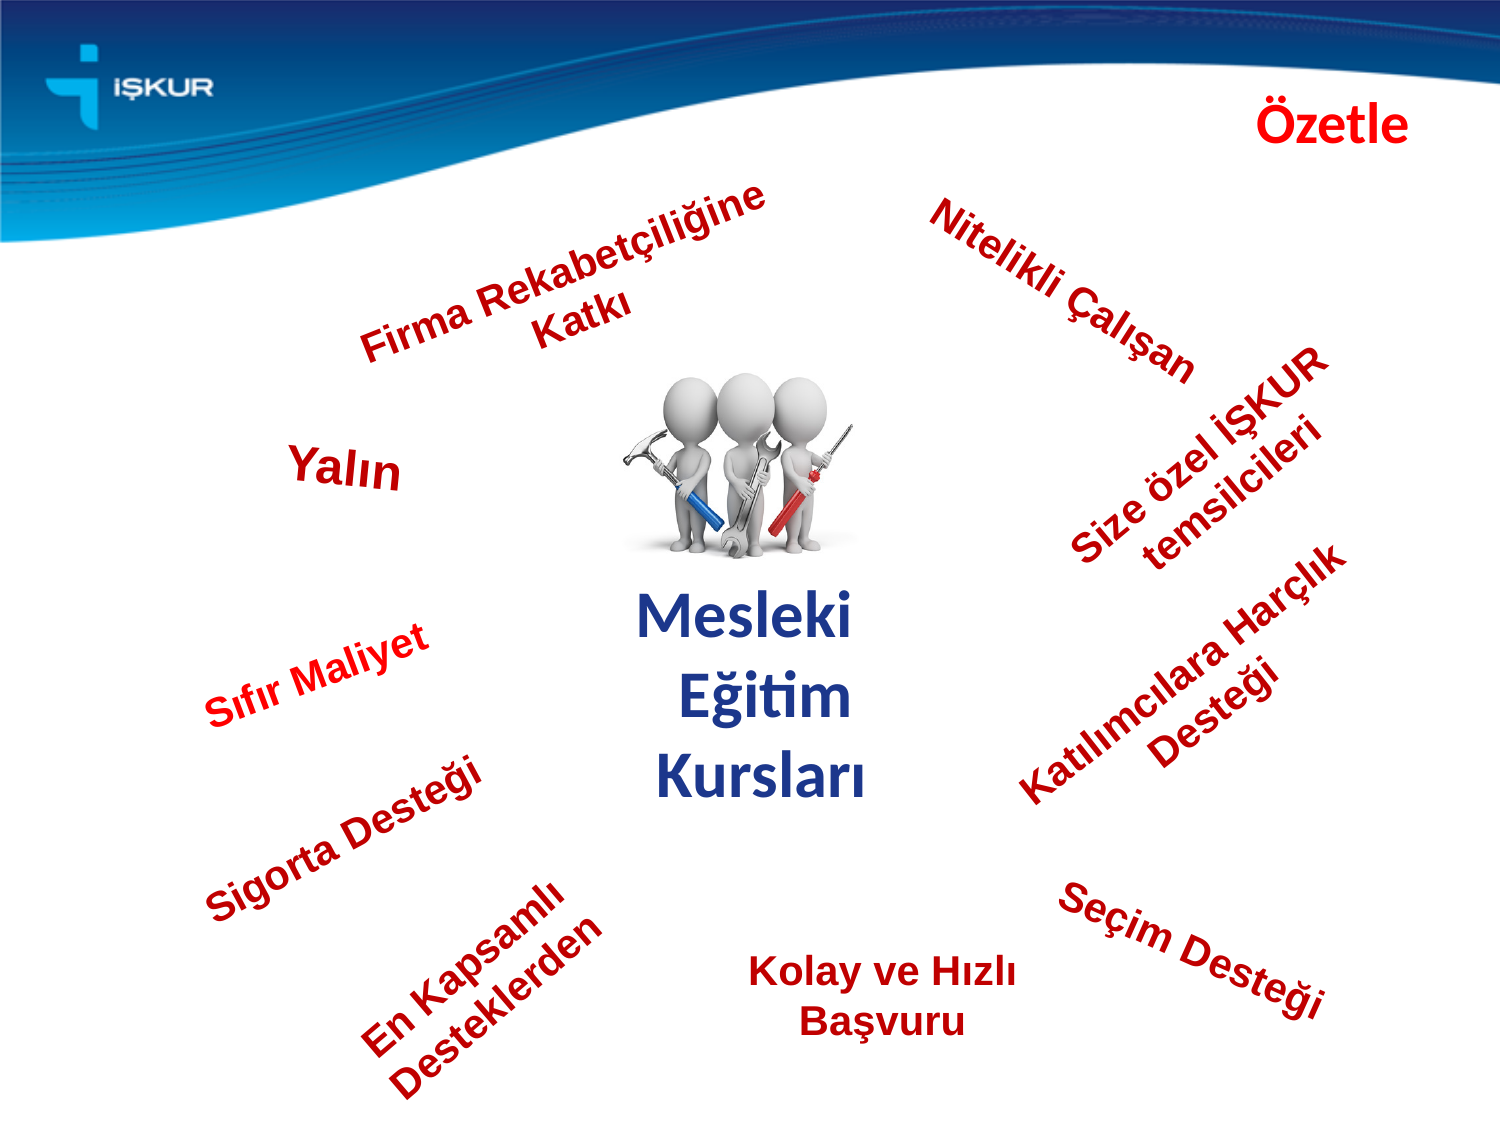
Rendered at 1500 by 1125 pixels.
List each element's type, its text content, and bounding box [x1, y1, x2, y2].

picture [0, 0, 1500, 1125]
text_box Nitelikli Çalışan [885, 154, 1247, 425]
text_box En Kapsamlı Desteklerden [262, 818, 696, 1125]
text_box Kolay ve Hızlı Başvuru [650, 953, 1115, 1035]
text_box Mesleki Eğitim Kursları [618, 563, 883, 818]
text_box Katılımcılara Harçlık Desteği [971, 502, 1421, 875]
text_box Size özel İŞKUR temsilcileri [1004, 291, 1423, 653]
text_box Sigorta Desteği [160, 721, 524, 955]
text_box Yalın [257, 432, 433, 500]
text_box Sıfır Maliyet [125, 576, 505, 771]
text_box Firma Rekabetçiliğine Katkı [317, 159, 826, 426]
title Özetle [74, 44, 1426, 197]
text_box Seçim Desteği [1003, 835, 1382, 1062]
